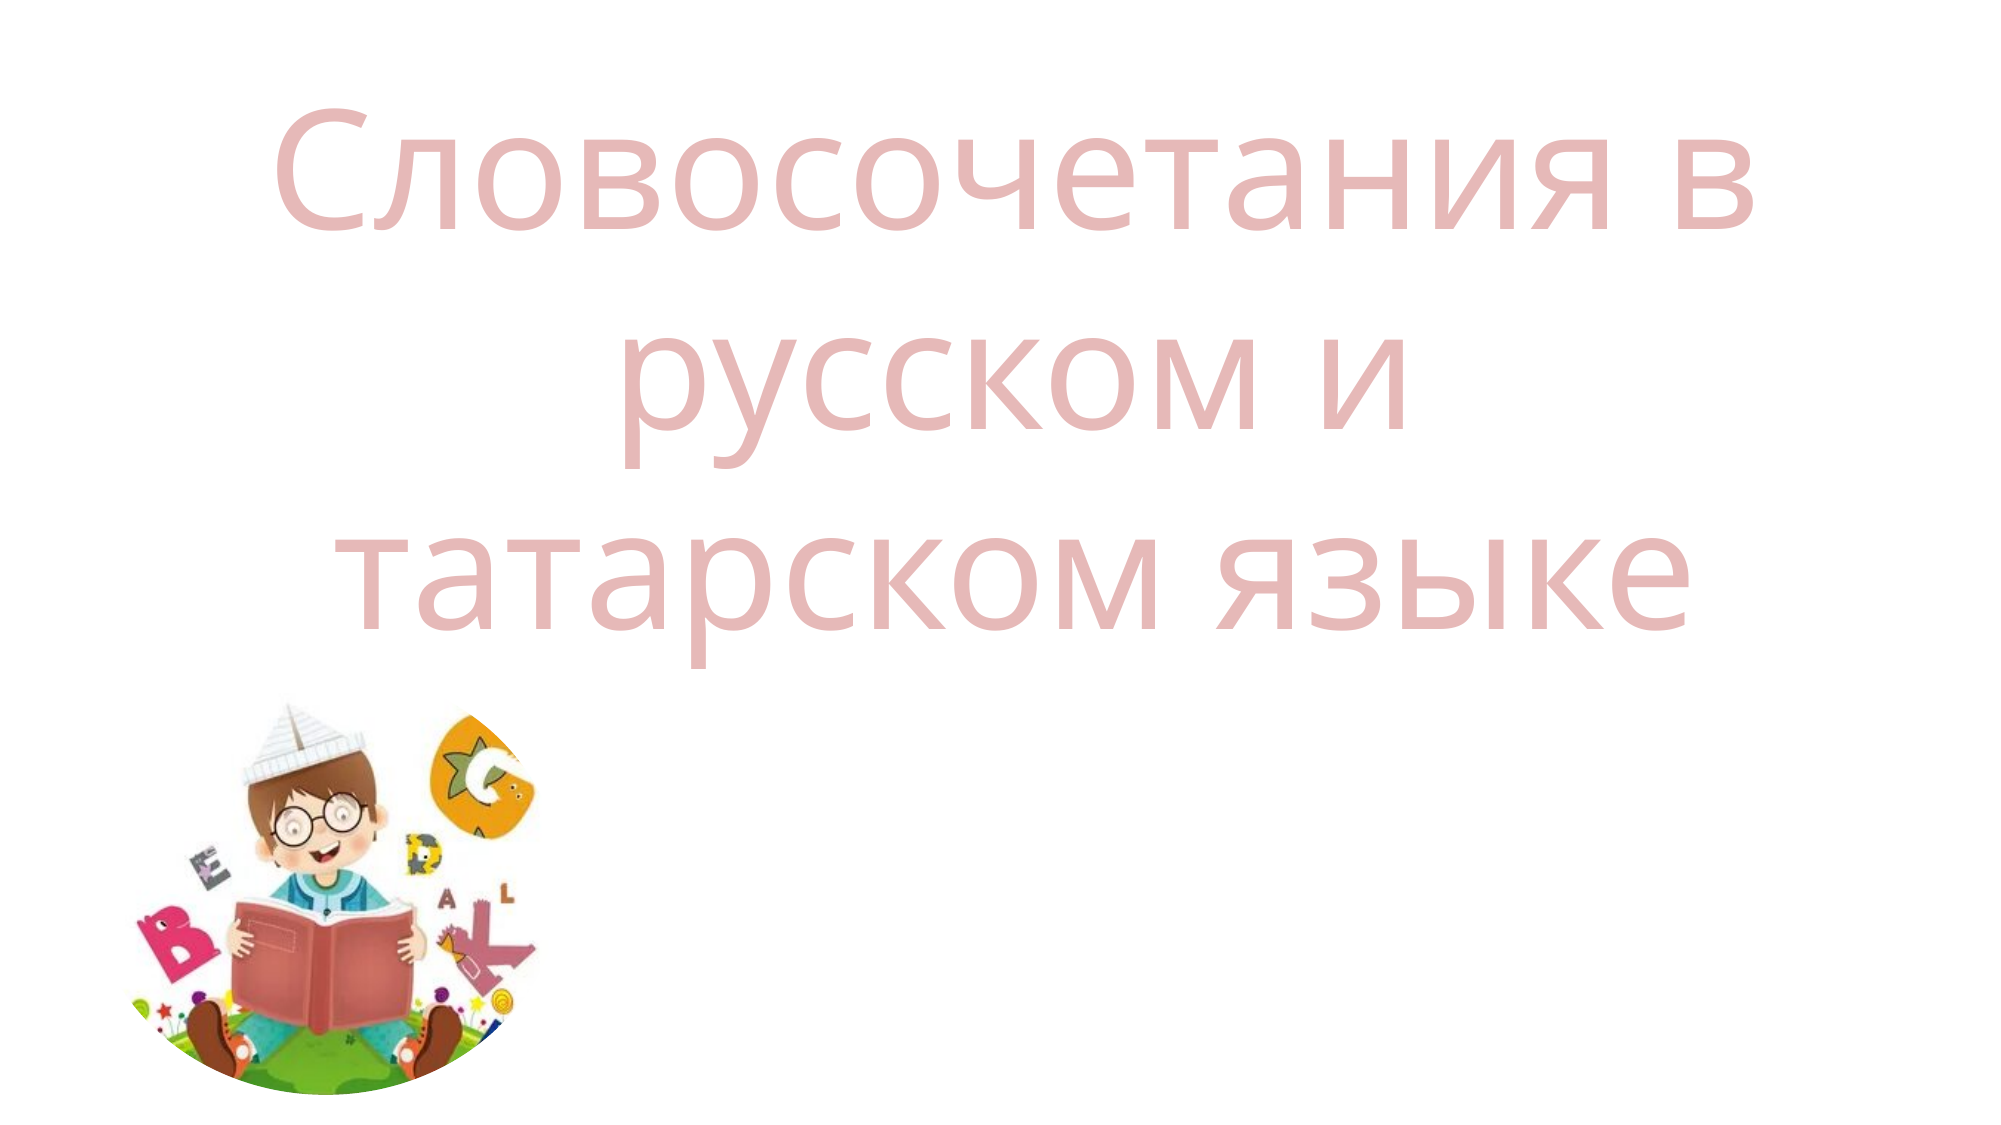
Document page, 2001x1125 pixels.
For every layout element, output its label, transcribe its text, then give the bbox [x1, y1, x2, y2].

title Словосочетания в русском и татарском языке [169, 291, 1861, 671]
picture [90, 669, 562, 1095]
